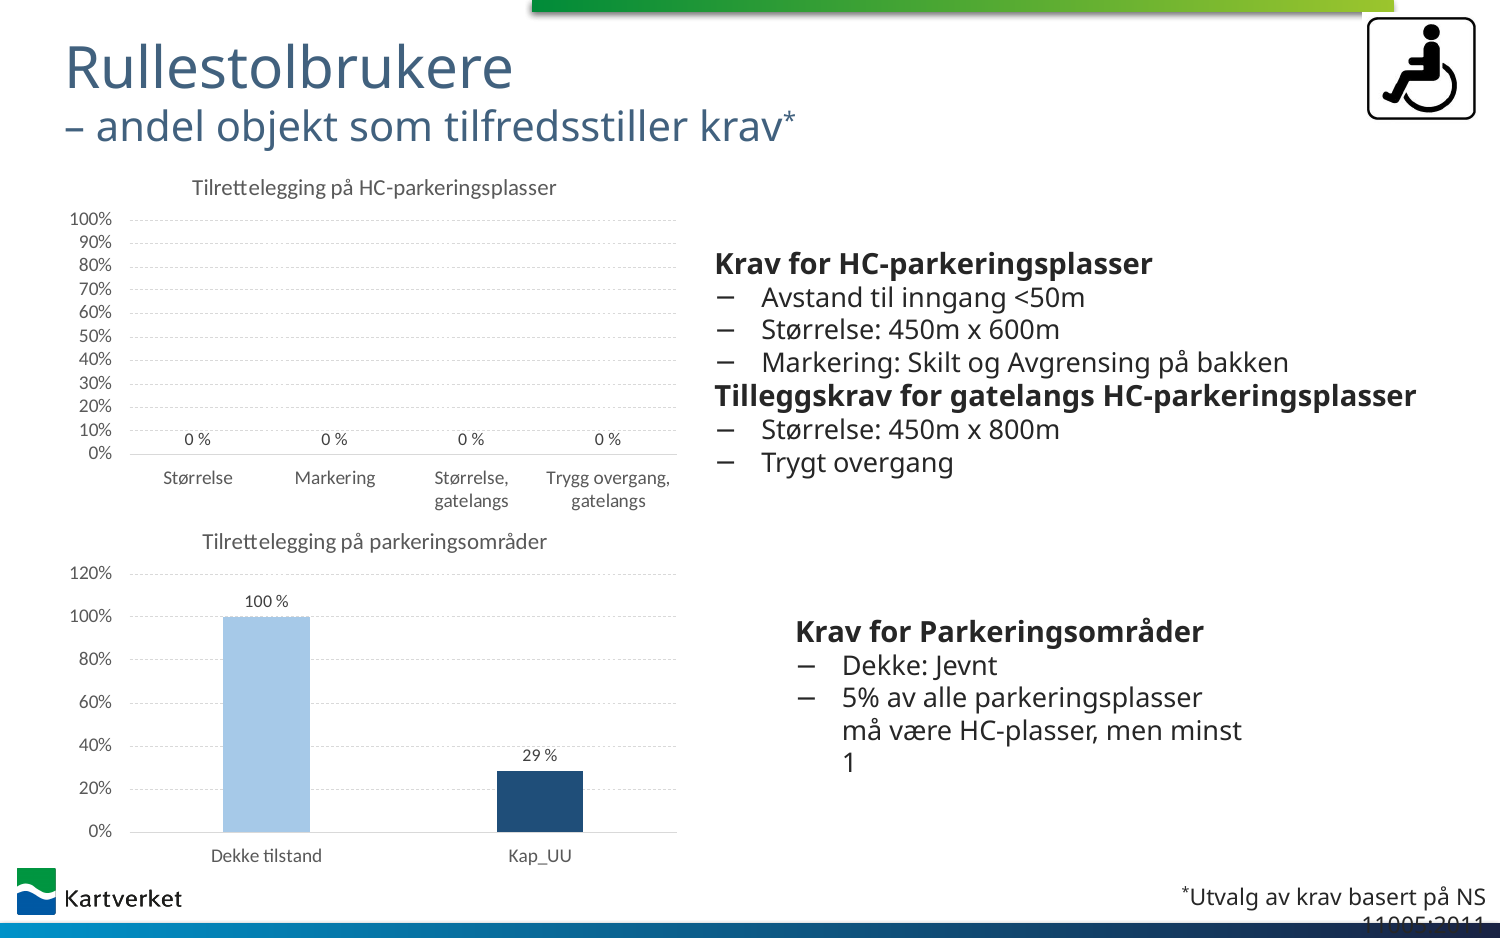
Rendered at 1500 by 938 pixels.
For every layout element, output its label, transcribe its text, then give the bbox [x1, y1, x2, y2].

picture [62, 520, 688, 874]
text_box Rullestolbrukere – andel objekt som tilfredsstiller krav* [49, 25, 1431, 158]
picture [1362, 12, 1481, 126]
text_box Krav for HC-parkeringsplasser Avstand til inngang <50m Størrelse: 450m x 600m Markering: Skilt og Avgrensing på bakken Tilleggskrav for gatelangs HC-parkeringsplasser Størrelse: 450m x 800m Trygt overgang [699, 237, 1433, 485]
text_box *Utvalg av krav basert på NS 11005:2011 [1068, 873, 1500, 938]
picture [62, 166, 688, 519]
text_box Krav for Parkeringsområder Dekke: Jevnt 5% av alle parkeringsplasser må være HC-plasser, men minst 1 [780, 605, 1261, 786]
